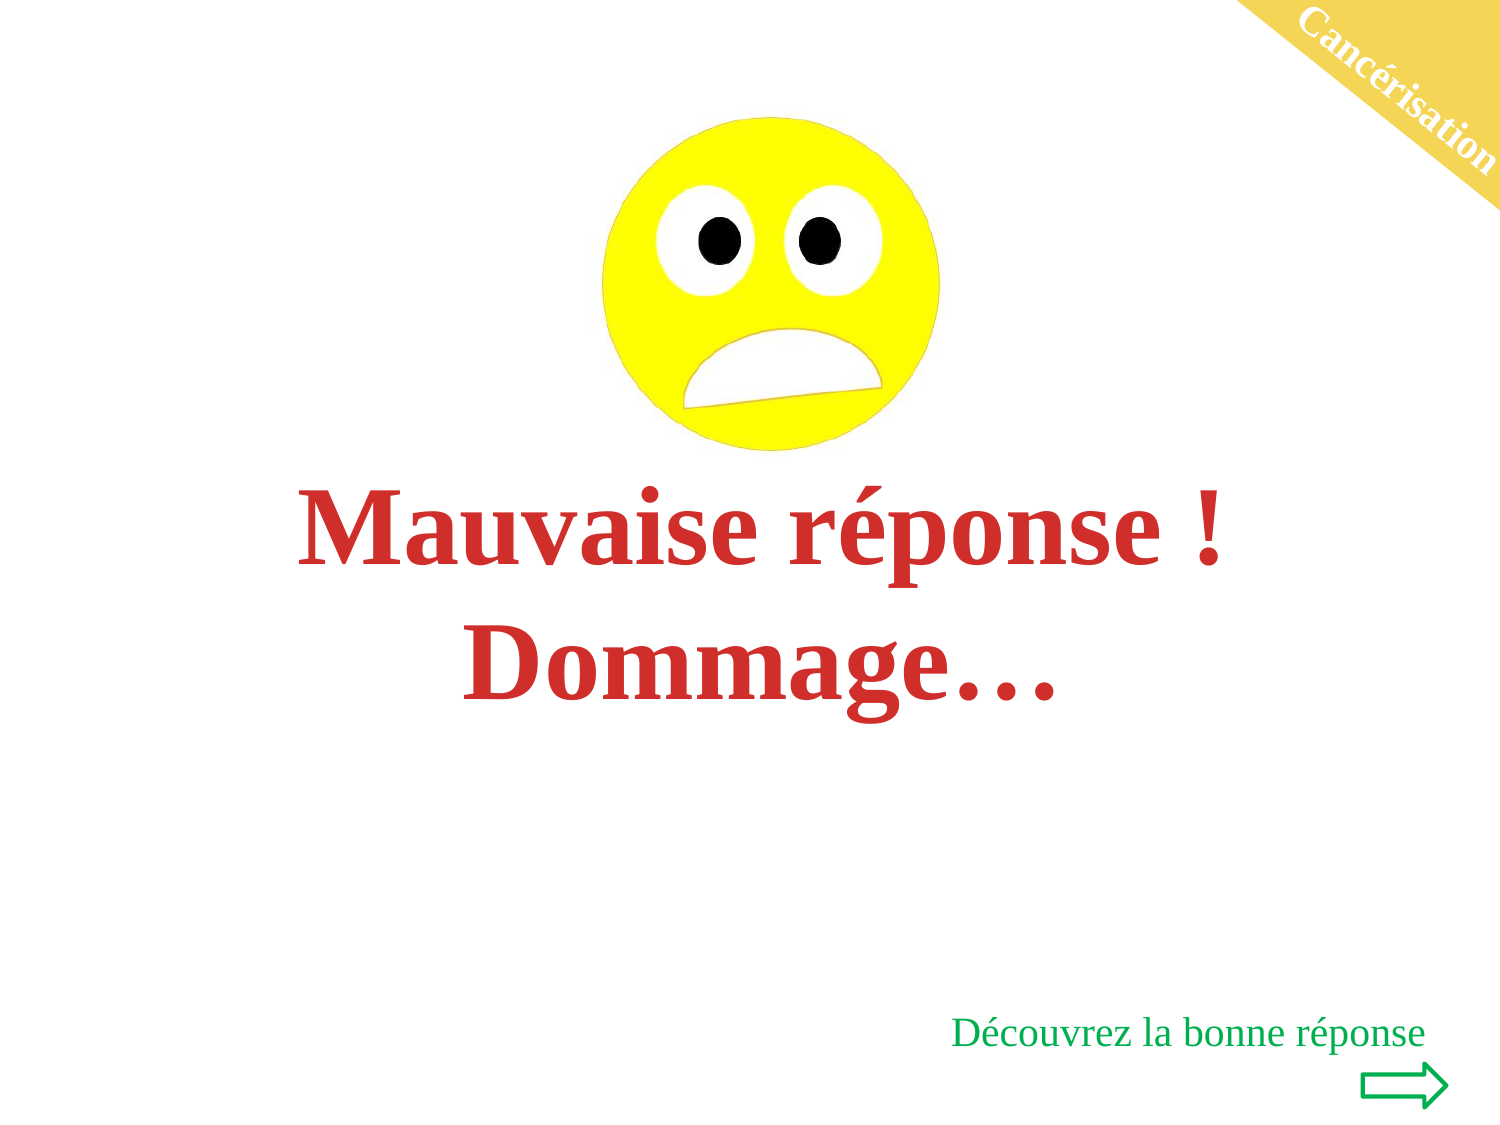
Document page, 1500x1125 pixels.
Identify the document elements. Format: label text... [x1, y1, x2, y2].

text_box Cancérisation [1272, 0, 1500, 203]
text_box Découvrez la bonne réponse [936, 997, 1442, 1063]
picture [575, 108, 950, 464]
text_box [1233, 0, 1500, 214]
text_box Mauvaise réponse ! Dommage… [281, 444, 1244, 730]
text_box [1360, 1061, 1449, 1110]
